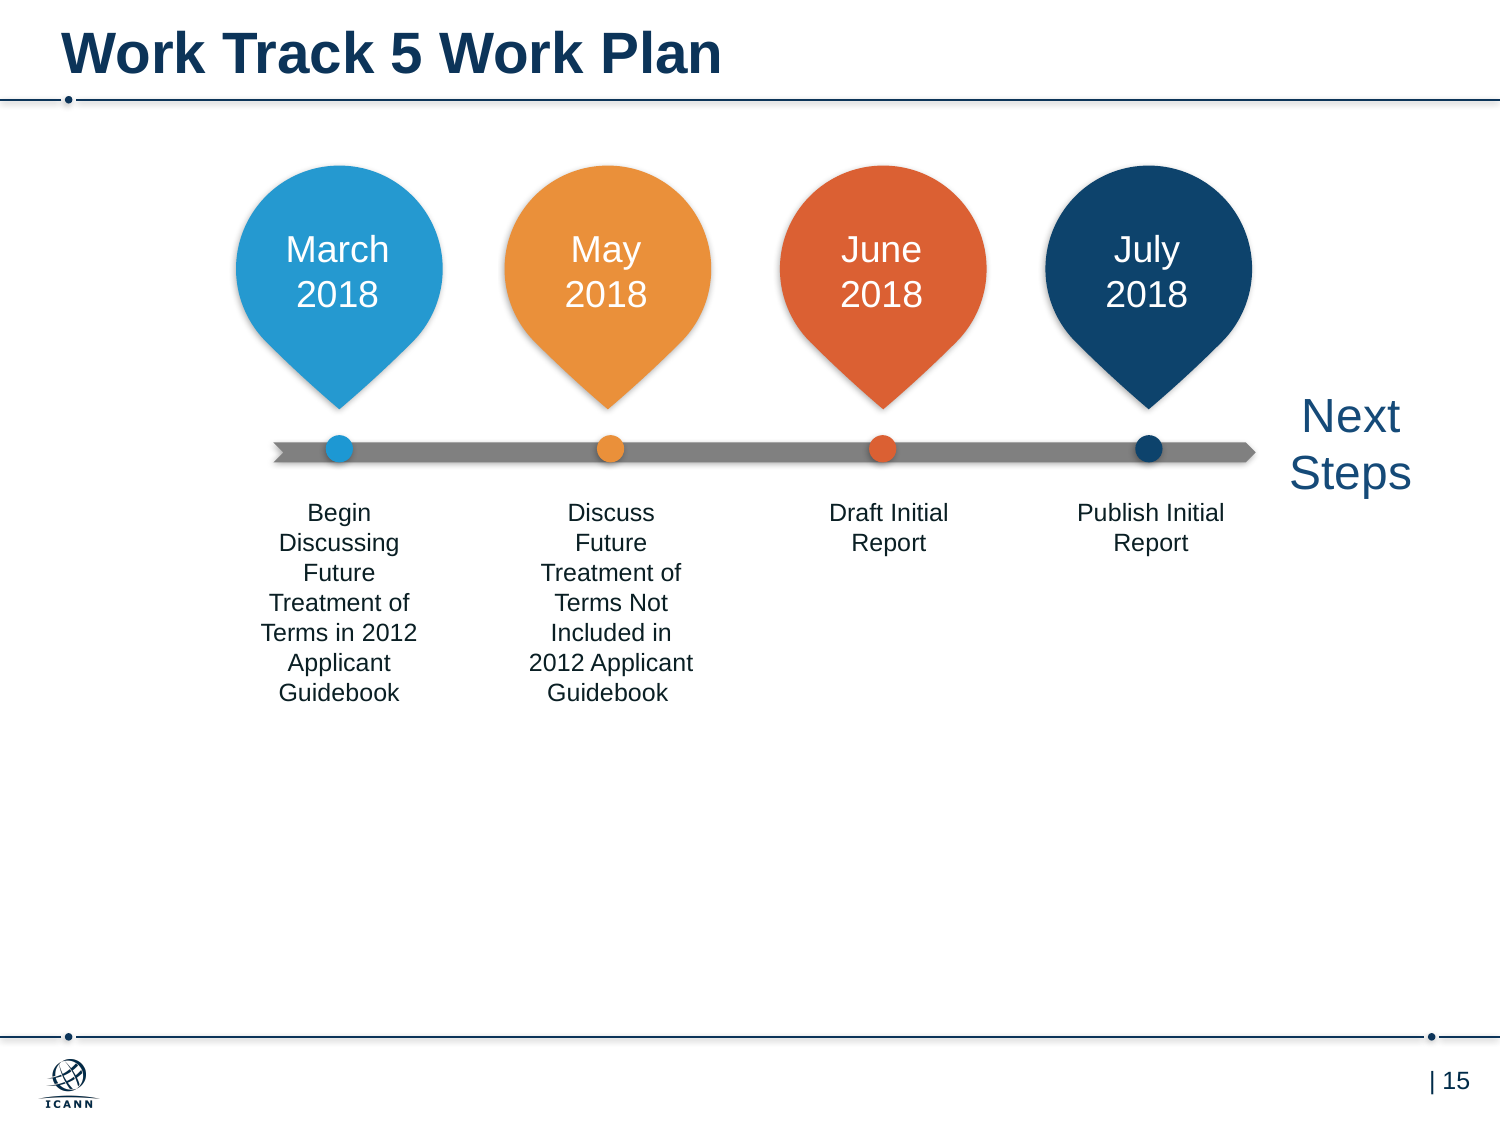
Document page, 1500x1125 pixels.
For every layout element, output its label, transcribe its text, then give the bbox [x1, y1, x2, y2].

text_box Draft Initial Report [791, 489, 987, 564]
text_box [596, 434, 625, 464]
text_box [235, 165, 443, 373]
text_box [324, 434, 354, 464]
text_box [1162, 441, 1245, 464]
text_box [868, 434, 898, 464]
text_box Discuss Future Treatment of Terms Not Included in 2012 Applicant Guidebook [513, 489, 709, 714]
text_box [1045, 165, 1253, 373]
text_box [353, 441, 596, 464]
text_box Next Steps [1245, 377, 1457, 507]
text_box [504, 165, 712, 373]
text_box [898, 441, 1134, 464]
text_box [272, 441, 325, 464]
text_box [624, 441, 868, 464]
picture [38, 1059, 100, 1108]
text_box Begin Discussing Future Treatment of Terms in 2012 Applicant Guidebook [241, 489, 437, 714]
title Work Track 5 Work Plan [61, 7, 1376, 82]
text_box Publish Initial Report [1053, 489, 1249, 564]
text_box [1134, 434, 1164, 464]
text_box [779, 165, 987, 373]
